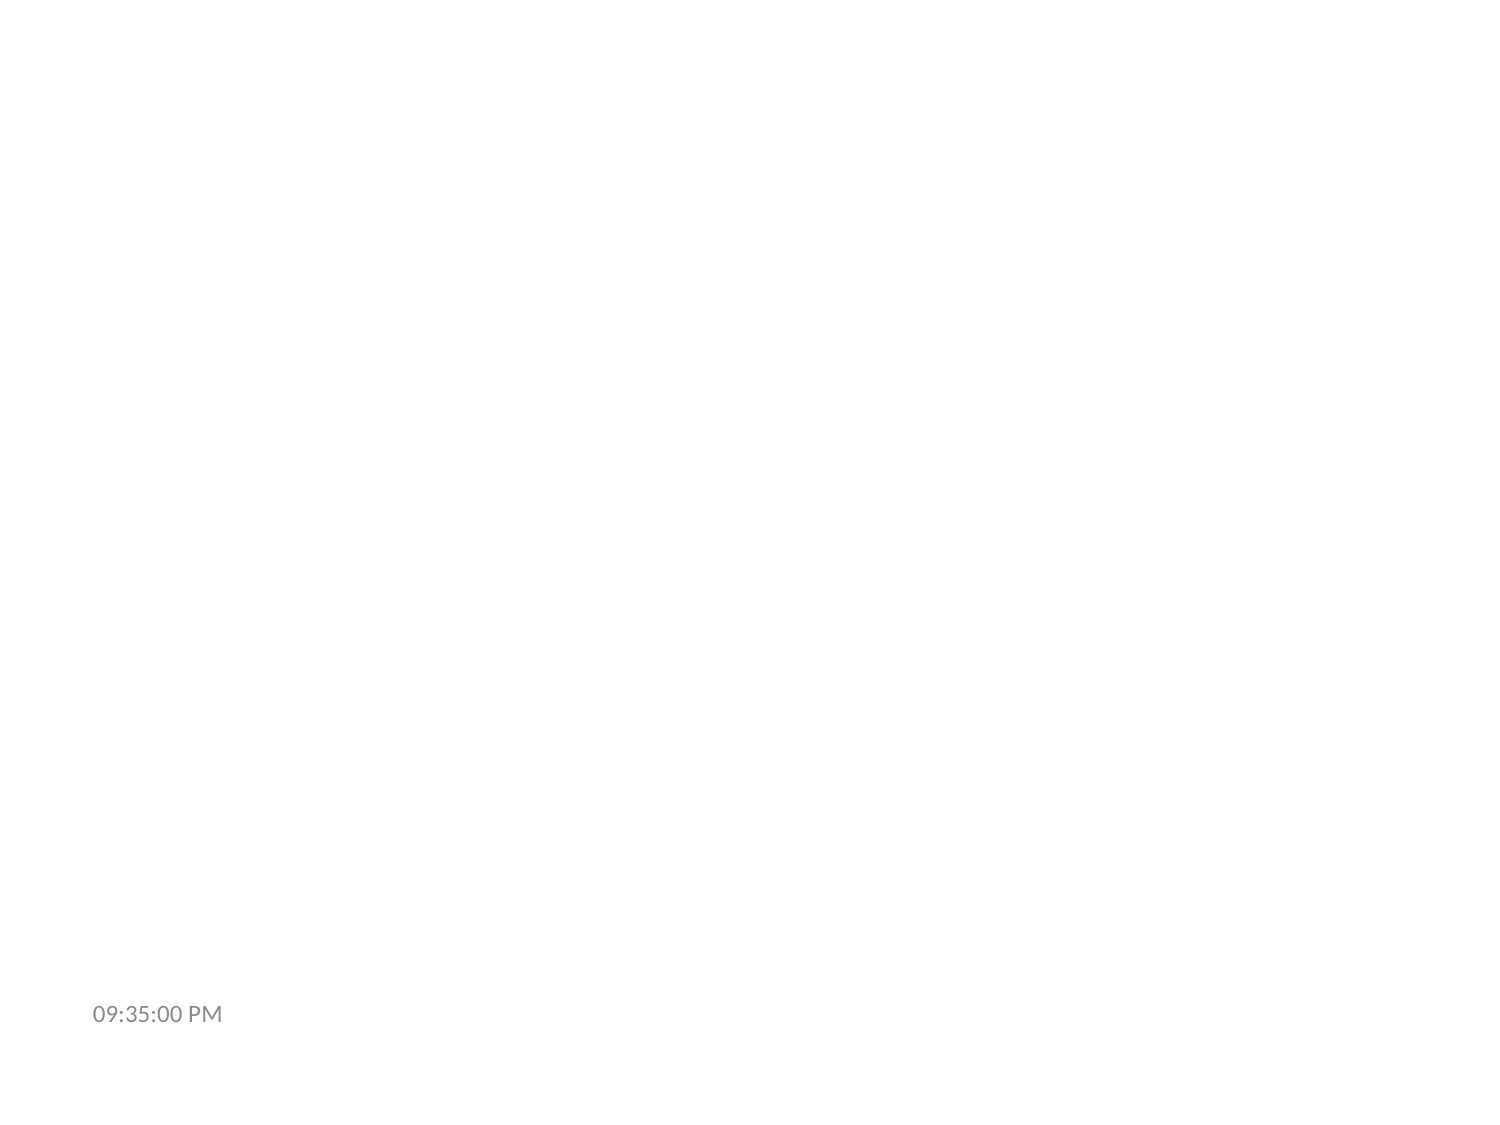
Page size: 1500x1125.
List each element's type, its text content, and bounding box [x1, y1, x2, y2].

text_box 3:35:09 PM [77, 982, 428, 1043]
